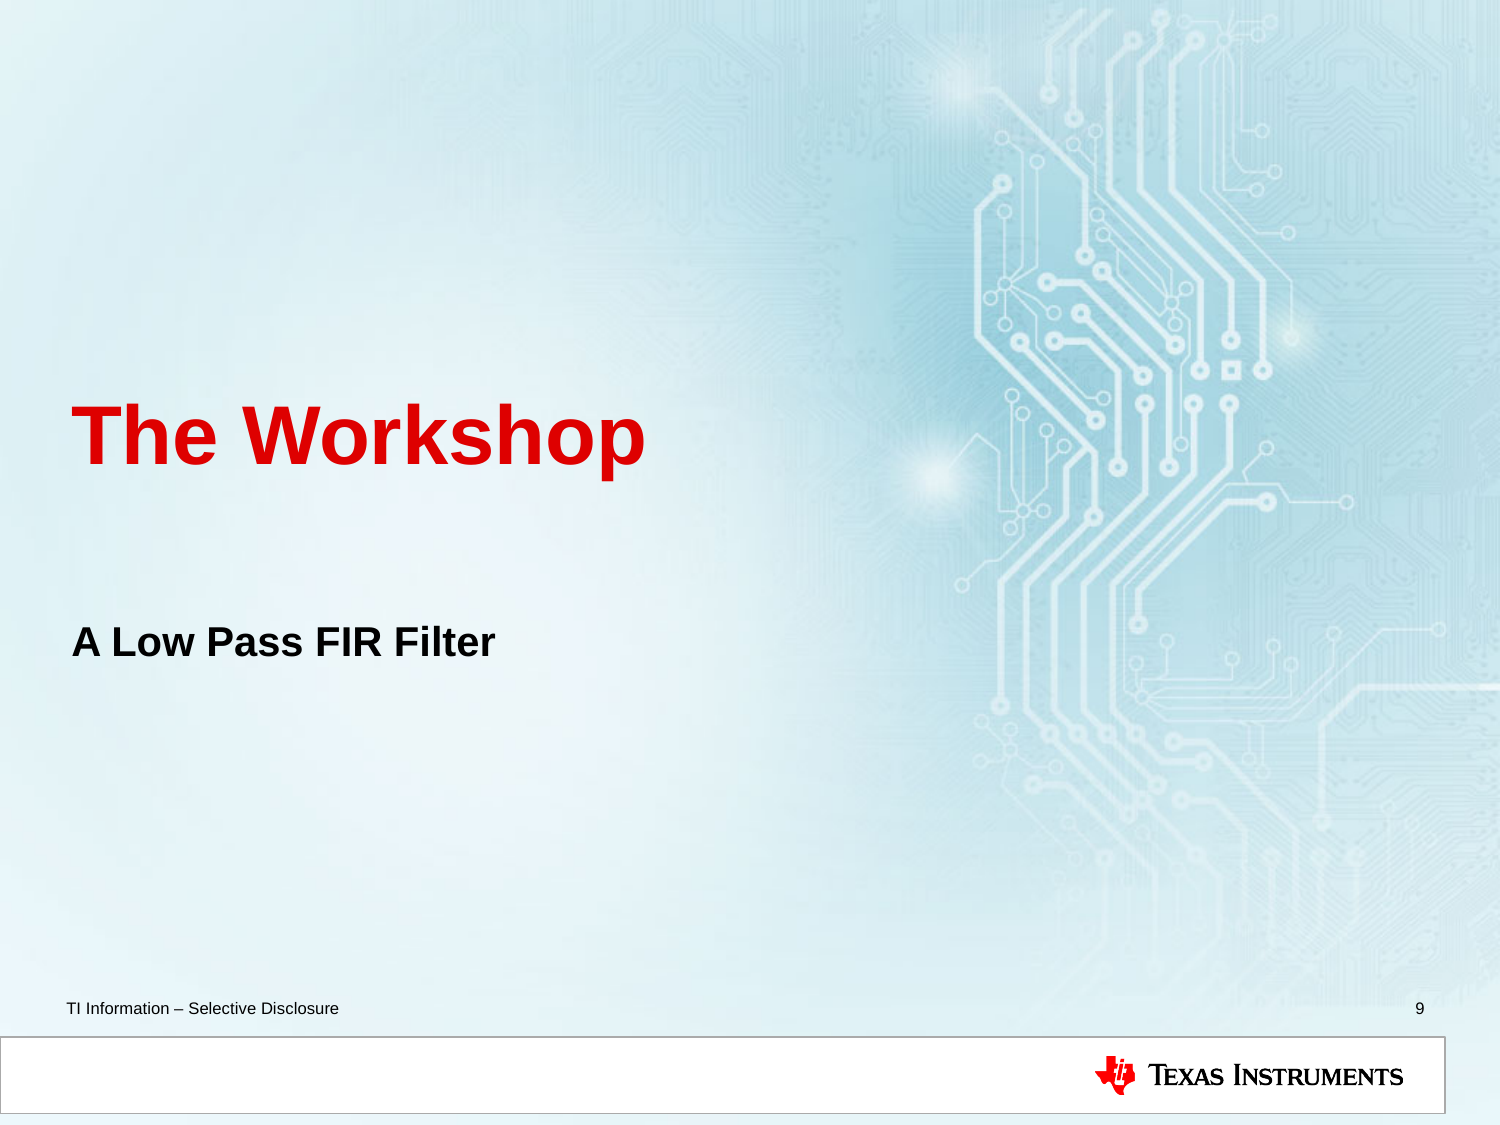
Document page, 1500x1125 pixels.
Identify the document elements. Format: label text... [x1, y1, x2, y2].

slide_number 9 [1089, 990, 1440, 1025]
subtitle A Low Pass FIR Filter [56, 606, 1444, 851]
picture [0, 0, 1500, 1125]
picture [1095, 1056, 1403, 1095]
title The Workshop [56, 318, 1444, 561]
